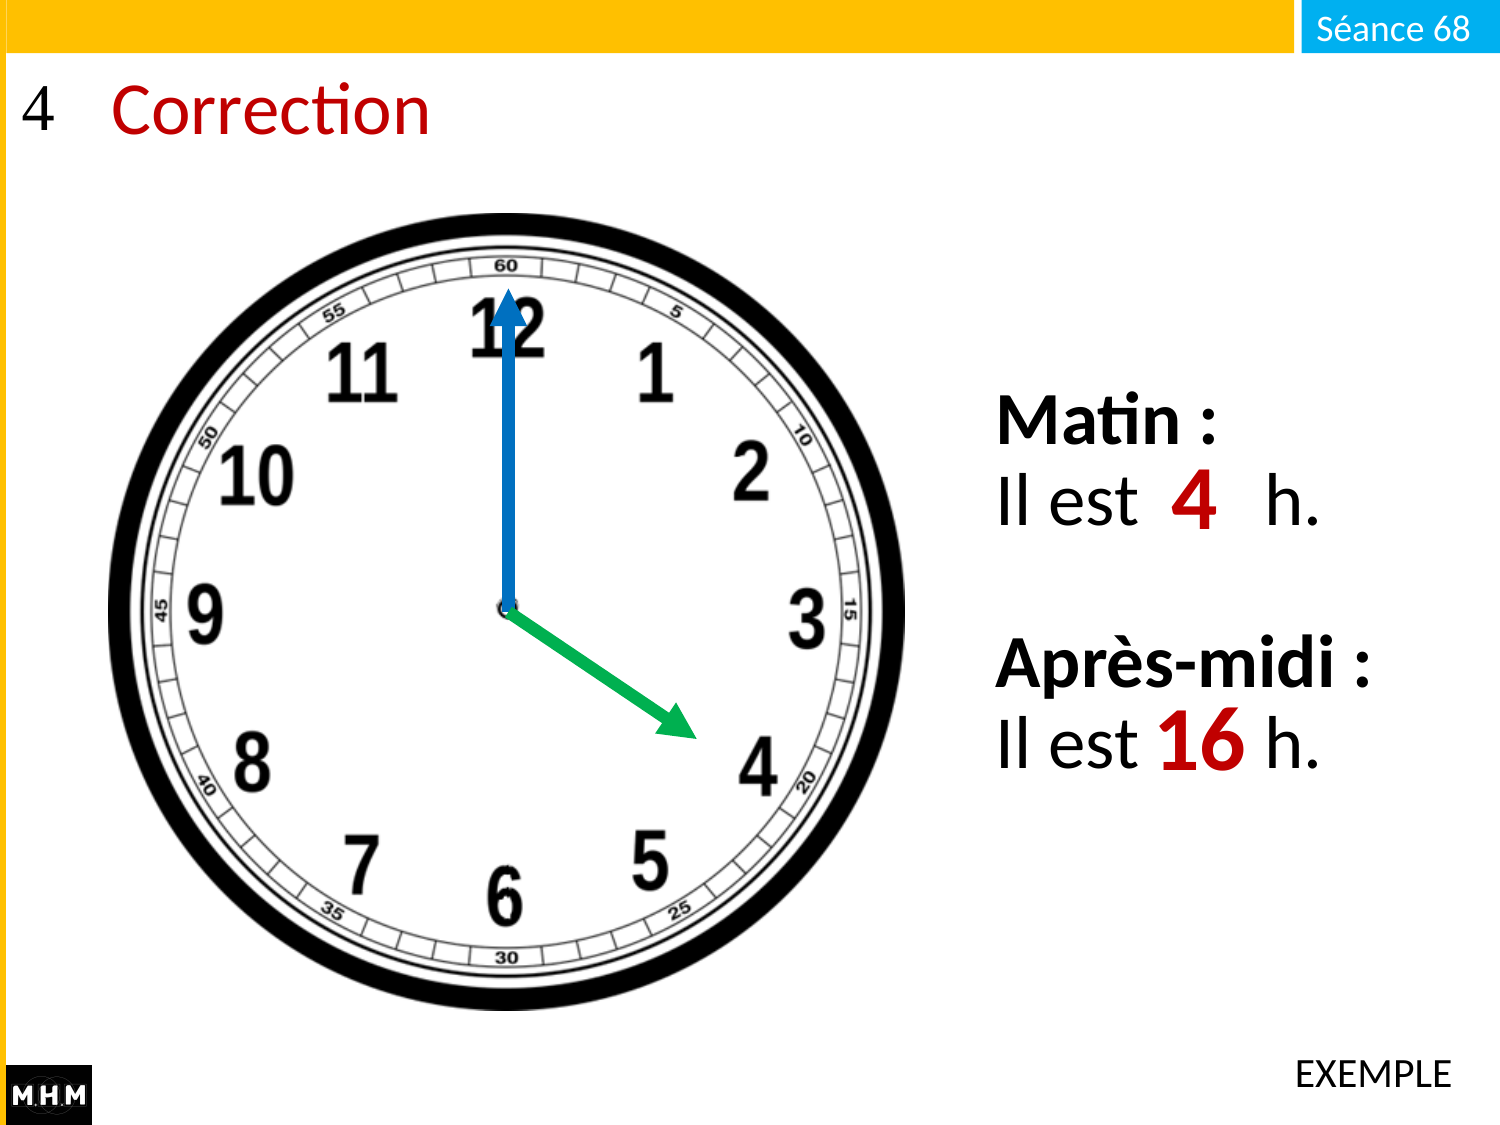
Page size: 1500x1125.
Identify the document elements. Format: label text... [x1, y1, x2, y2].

picture [6, 1065, 92, 1125]
title Correction [96, 60, 1391, 160]
text_box 16 [1138, 691, 1262, 791]
text_box Matin : Il est . . . h. Après-midi : Il est . . . h. [980, 301, 1500, 863]
text_box EXEMPLE [1247, 1044, 1500, 1125]
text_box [508, 612, 697, 739]
text_box 4 [1145, 450, 1244, 550]
picture [108, 213, 905, 1011]
